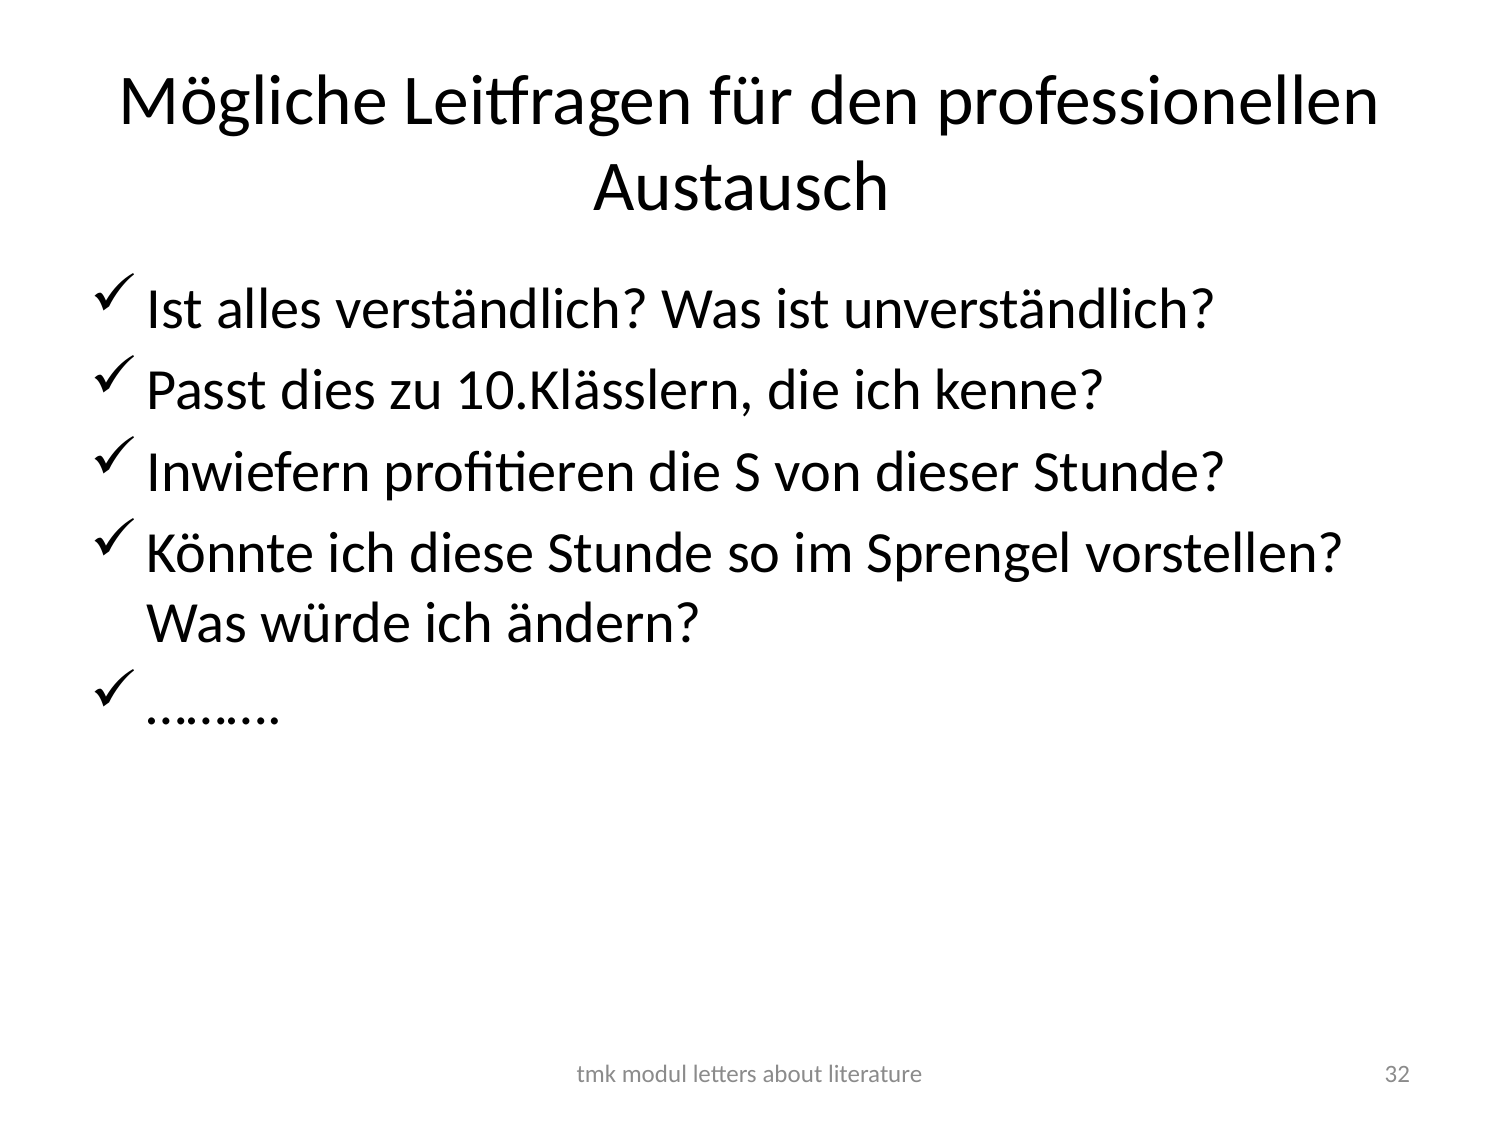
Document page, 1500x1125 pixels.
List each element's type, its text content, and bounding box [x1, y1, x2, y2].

list Ist alles verständlich? Was ist unverständlich? Passt dies zu 10.Klässlern, die ich kenne? Inwiefern profitieren die S von dieser Stunde? Könnte ich diese Stunde so im Sprengel vorstellen? Was würde ich ändern? ………. [75, 262, 1425, 1005]
title Mögliche Leitfragen für den professionellen Austausch [75, 45, 1425, 233]
slide_number 32 [1074, 1042, 1425, 1103]
footer tmk modul letters about literature [512, 1042, 988, 1103]
